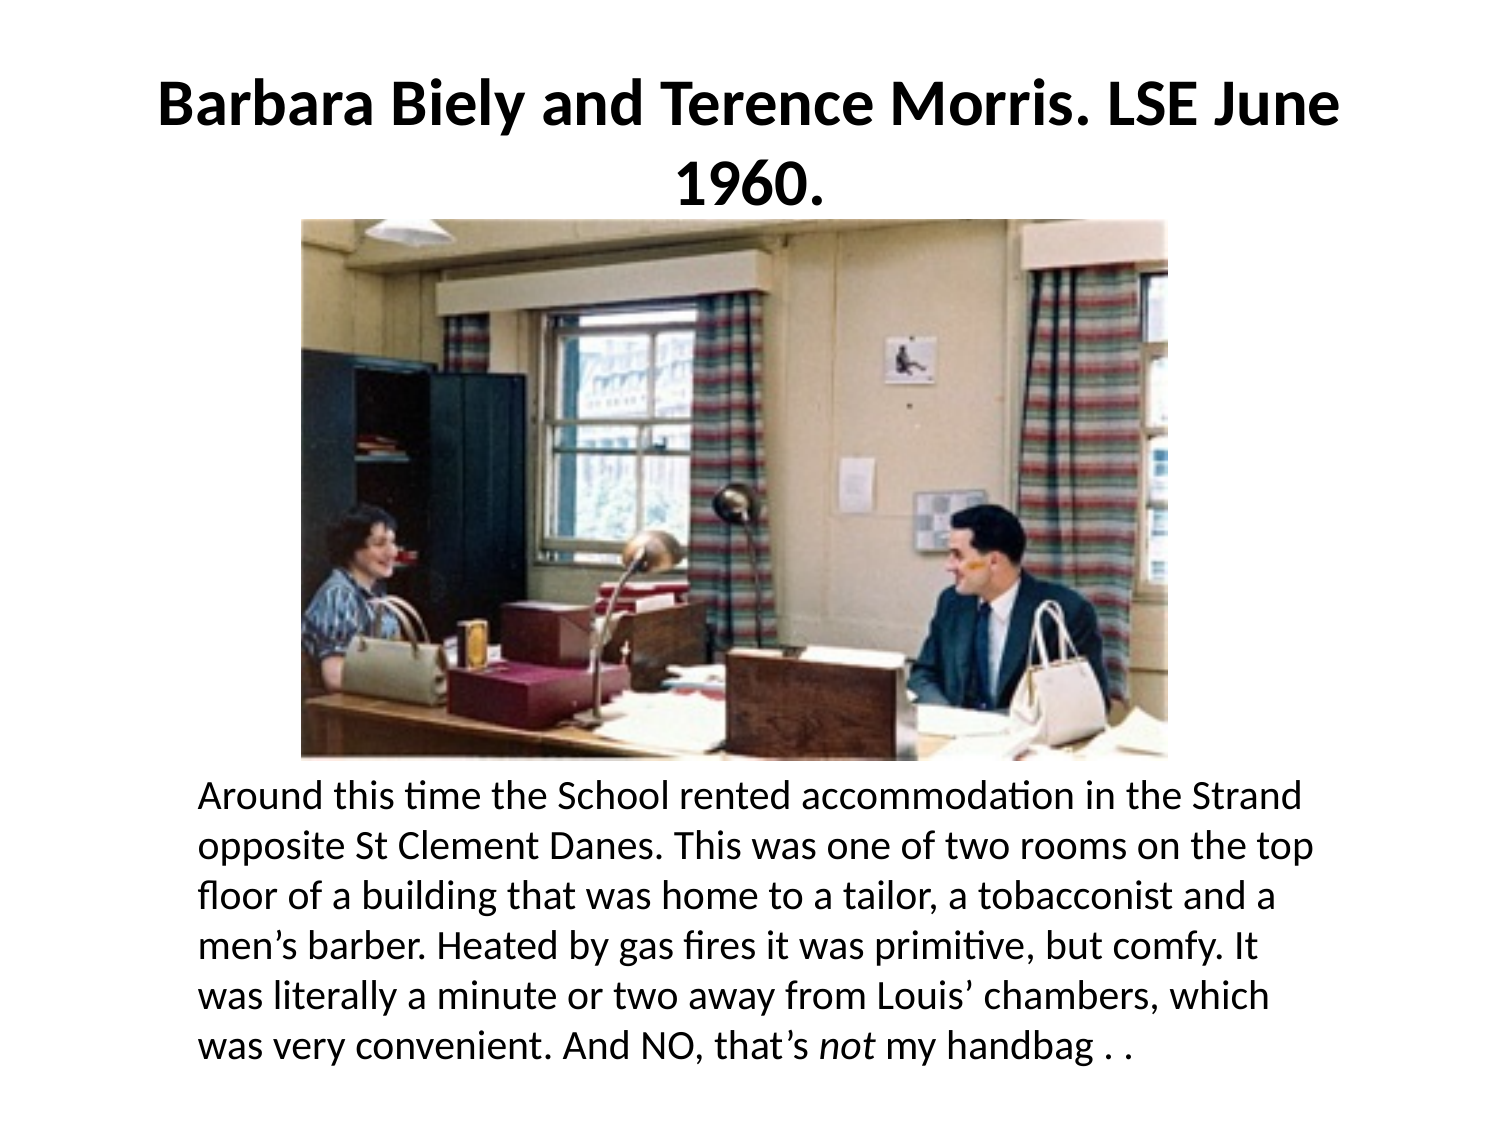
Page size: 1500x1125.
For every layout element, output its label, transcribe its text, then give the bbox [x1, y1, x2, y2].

picture [300, 219, 1169, 761]
text_box Around this time the School rented accommodation in the Strand opposite St Clement Danes. This was one of two rooms on the top floor of a building that was home to a tailor, a tobacconist and a men’s barber. Heated by gas fires it was primitive, but comfy. It was literally a minute or two away from Louis’ chambers, which was very convenient. And NO, that’s not my handbag . . [182, 760, 1334, 1125]
title Barbara Biely and Terence Morris. LSE June 1960. [75, 45, 1425, 233]
